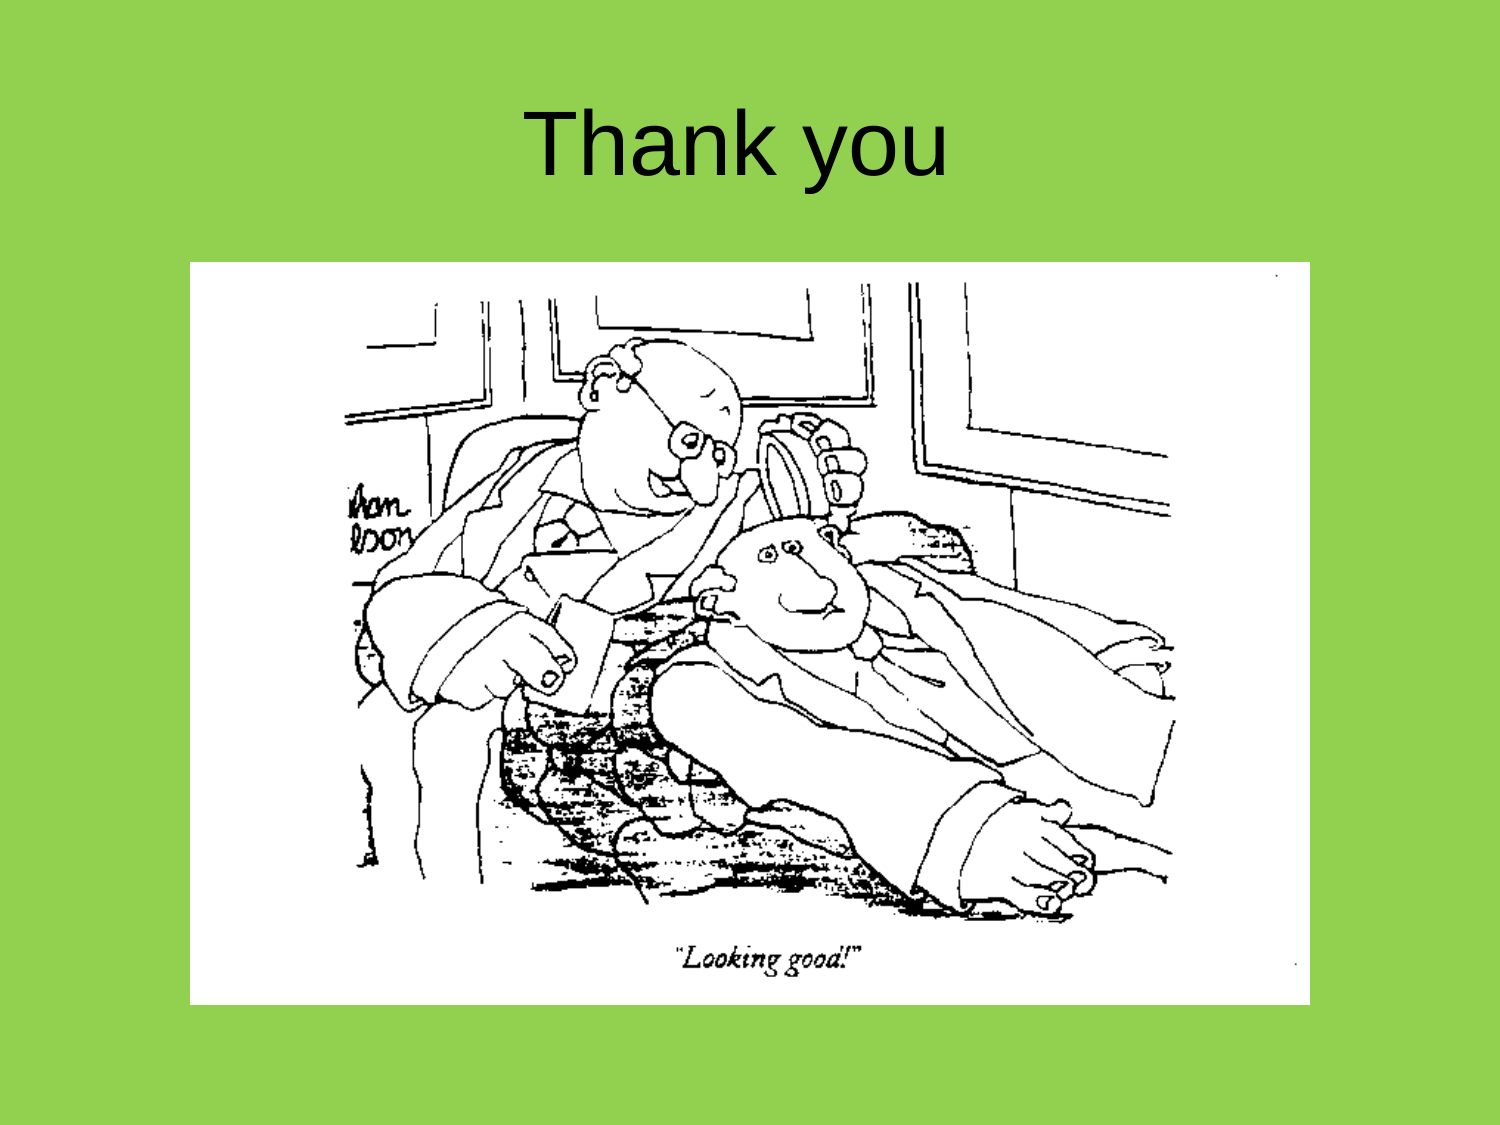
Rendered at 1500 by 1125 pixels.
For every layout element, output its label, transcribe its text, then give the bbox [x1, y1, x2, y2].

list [190, 262, 1310, 1006]
title Thank you [75, 45, 1425, 233]
